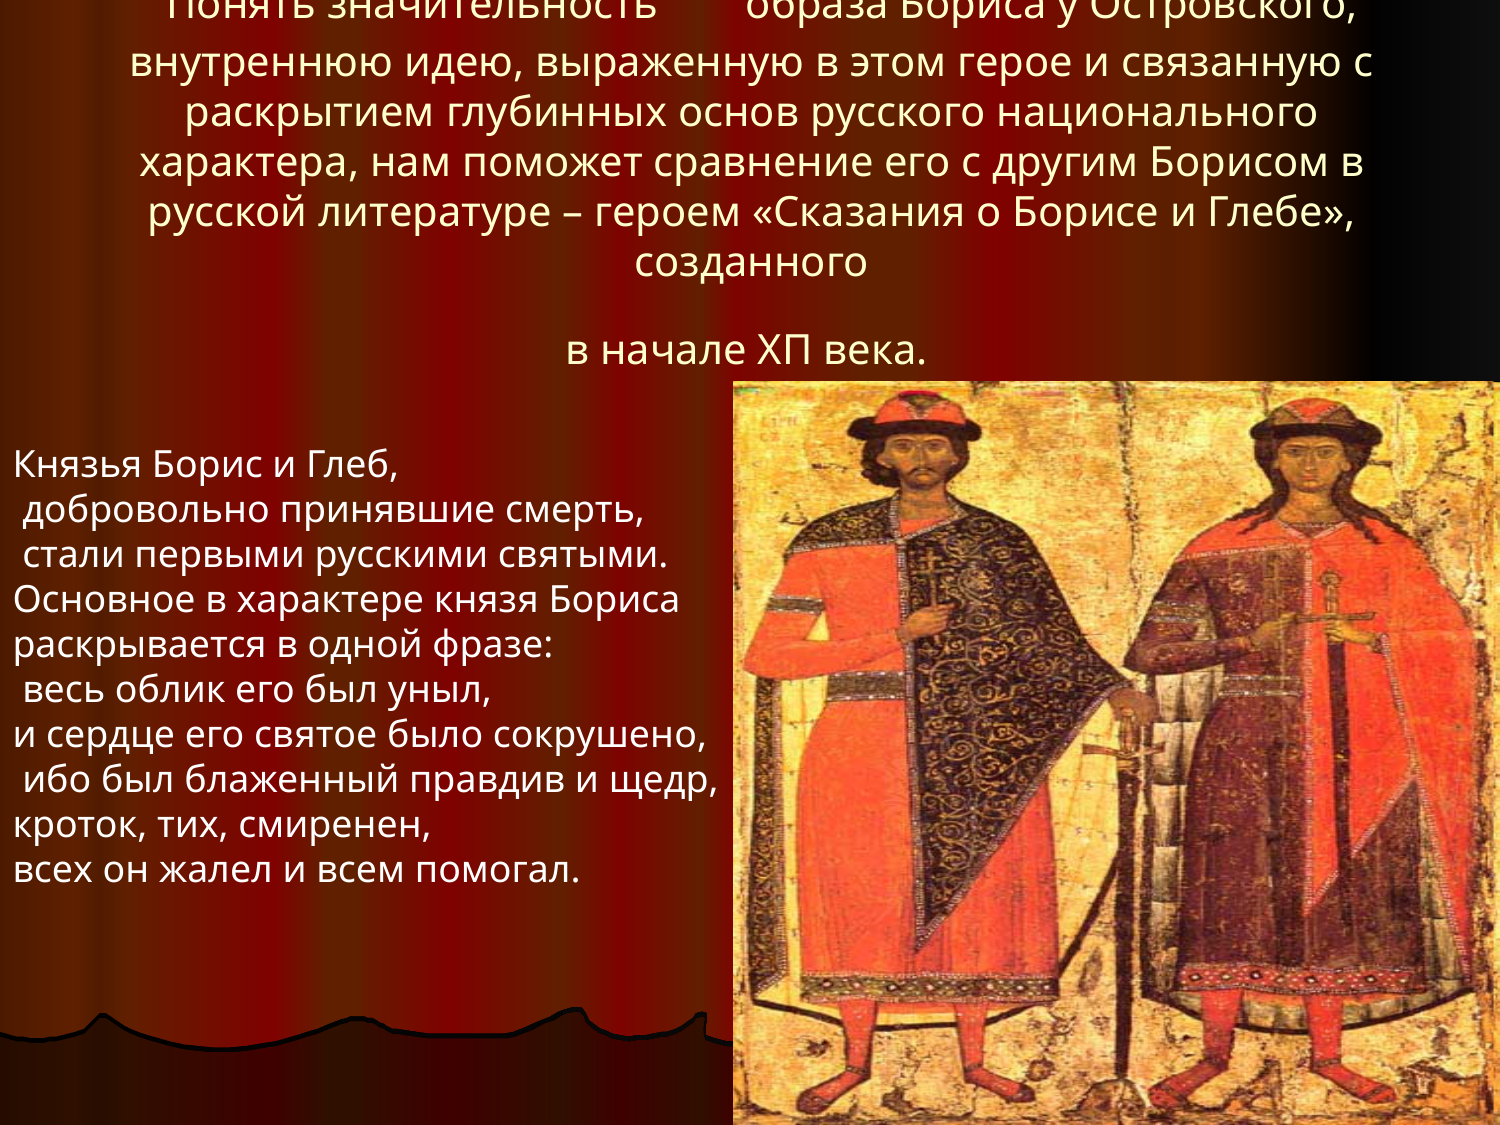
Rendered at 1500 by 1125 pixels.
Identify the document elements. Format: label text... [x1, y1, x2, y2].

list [733, 381, 1500, 1125]
text_box Князья Борис и Глеб, добровольно принявшие смерть, стали первыми русскими святыми. Основное в характере князя Бориса раскрывается в одной фразе: весь облик его был уныл, и сердце его святое было сокрушено, ибо был блаженный правдив и щедр, кроток, тих, смиренен, всех он жалел и всем помогал. [0, 433, 728, 898]
title Понять значительность образа Бориса у Островского, внутреннюю идею, выраженную в этом герое и связанную с раскрытием глубинных основ русского национального характера, нам поможет сравнение его с другим Борисом в русской литературе – героем «Сказания о Борисе и Глебе», созданного в начале ХП века. [76, 66, 1428, 254]
